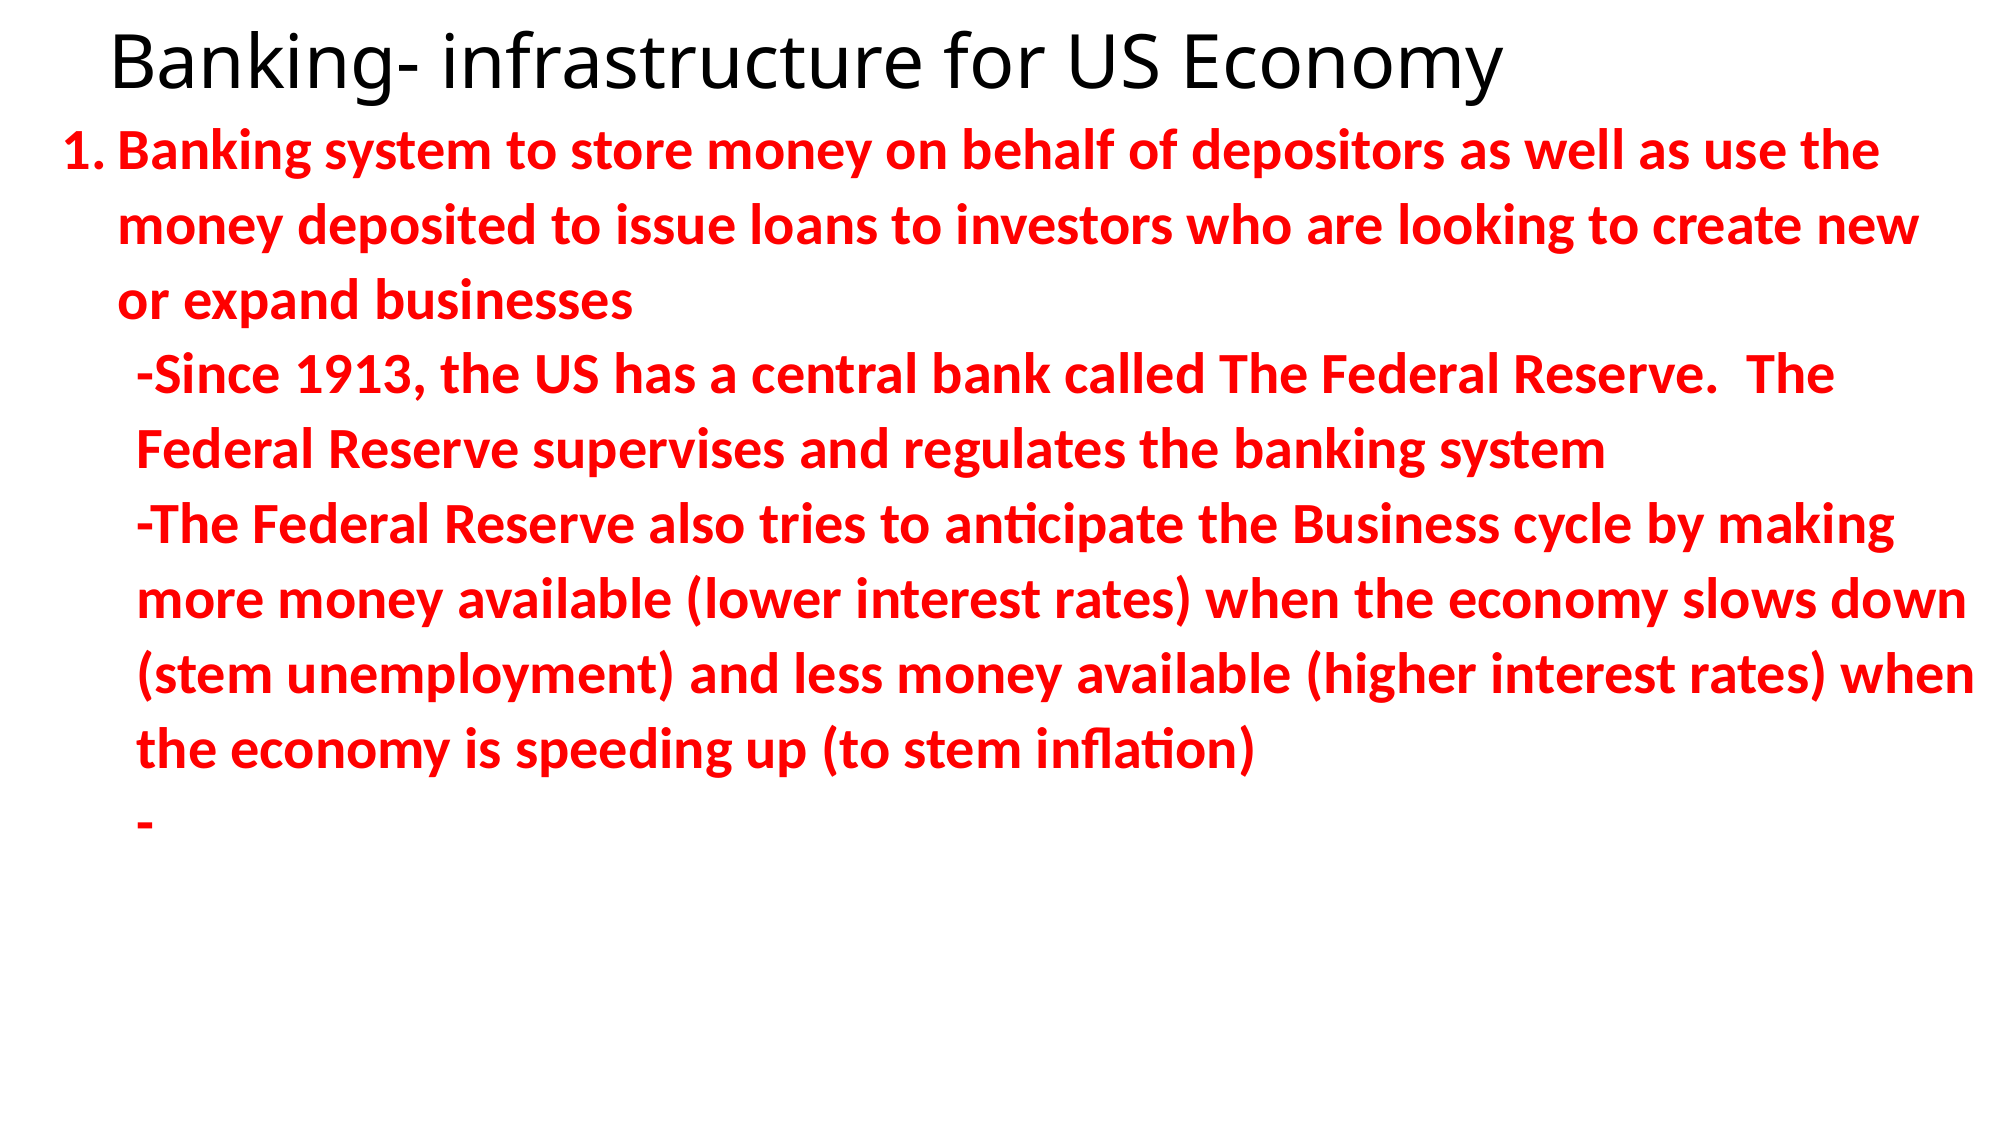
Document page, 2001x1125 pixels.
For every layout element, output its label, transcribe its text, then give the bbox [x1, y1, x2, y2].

list Banking system to store money on behalf of depositors as well as use the money deposited to issue loans to investors who are looking to create new or expand businesses -Since 1913, the US has a central bank called The Federal Reserve. The Federal Reserve supervises and regulates the banking system -The Federal Reserve also tries to anticipate the Business cycle by making more money available (lower interest rates) when the economy slows down (stem unemployment) and less money available (higher interest rates) when the economy is speeding up (to stem inflation) - [46, 98, 2000, 1028]
title Banking- infrastructure for US Economy [93, 0, 1840, 98]
